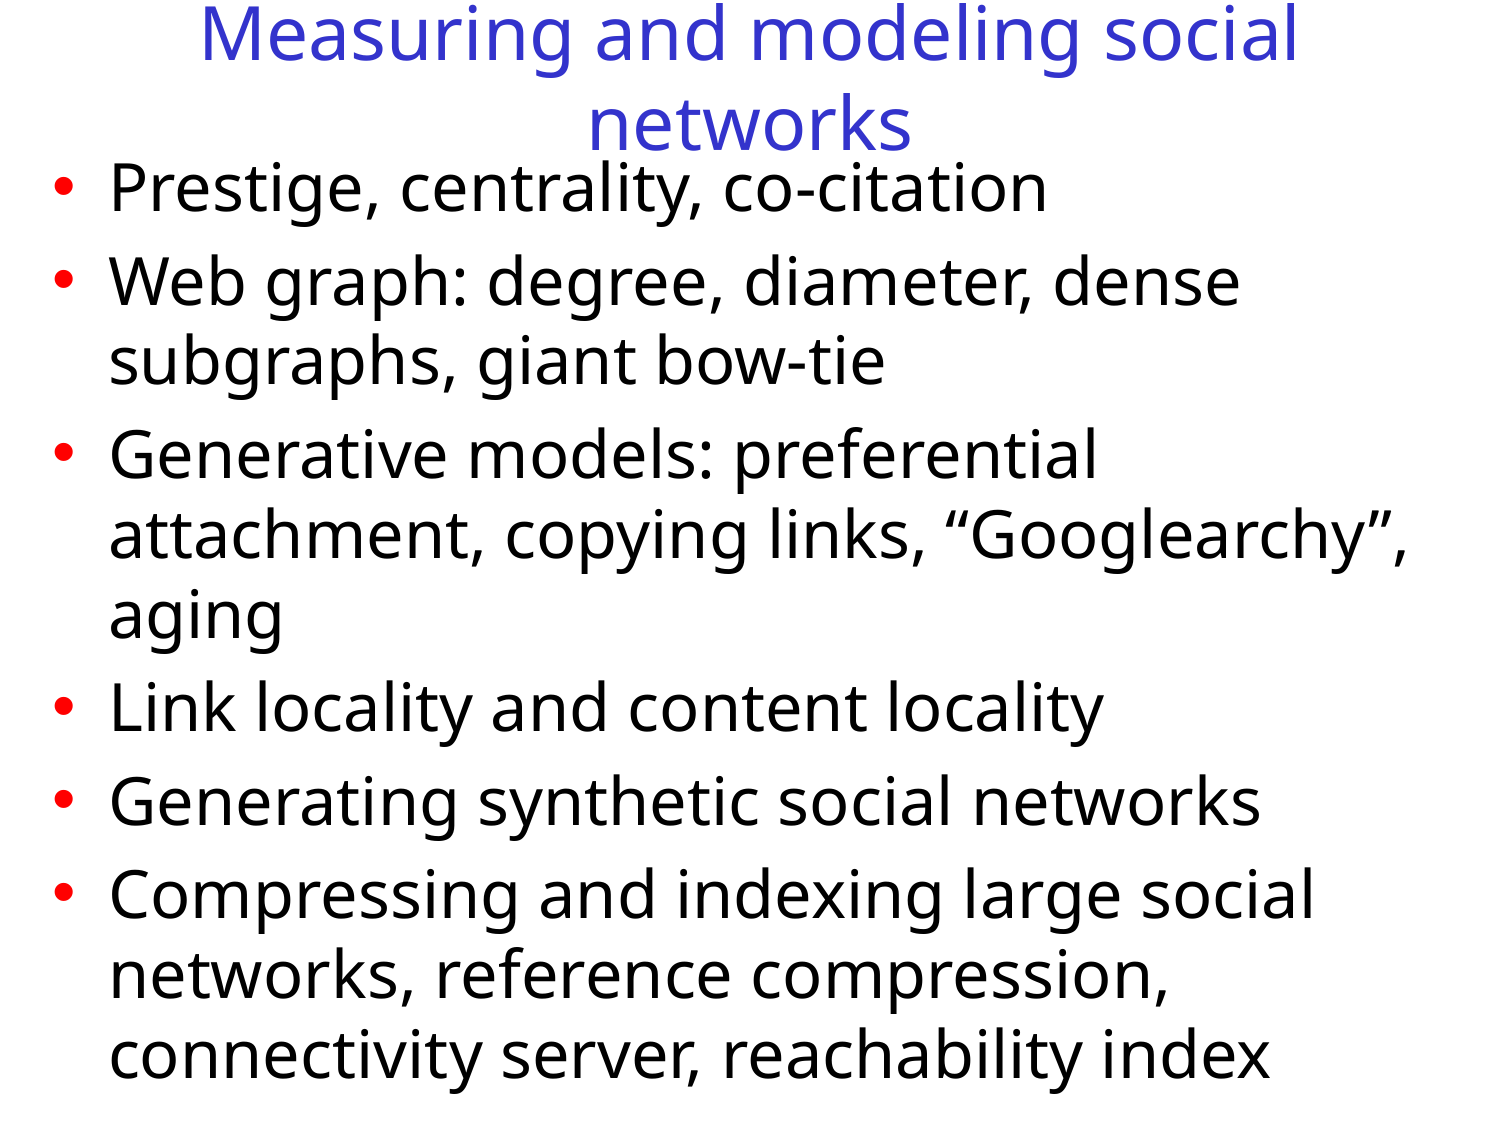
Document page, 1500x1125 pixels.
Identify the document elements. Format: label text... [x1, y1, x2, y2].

list Prestige, centrality, co-citation Web graph: degree, diameter, dense subgraphs, giant bow-tie Generative models: preferential attachment, copying links, “Googlearchy”, aging Link locality and content locality Generating synthetic social networks Compressing and indexing large social networks, reference compression, connectivity server, reachability index [37, 137, 1463, 1076]
title Measuring and modeling social networks [37, 29, 1463, 121]
